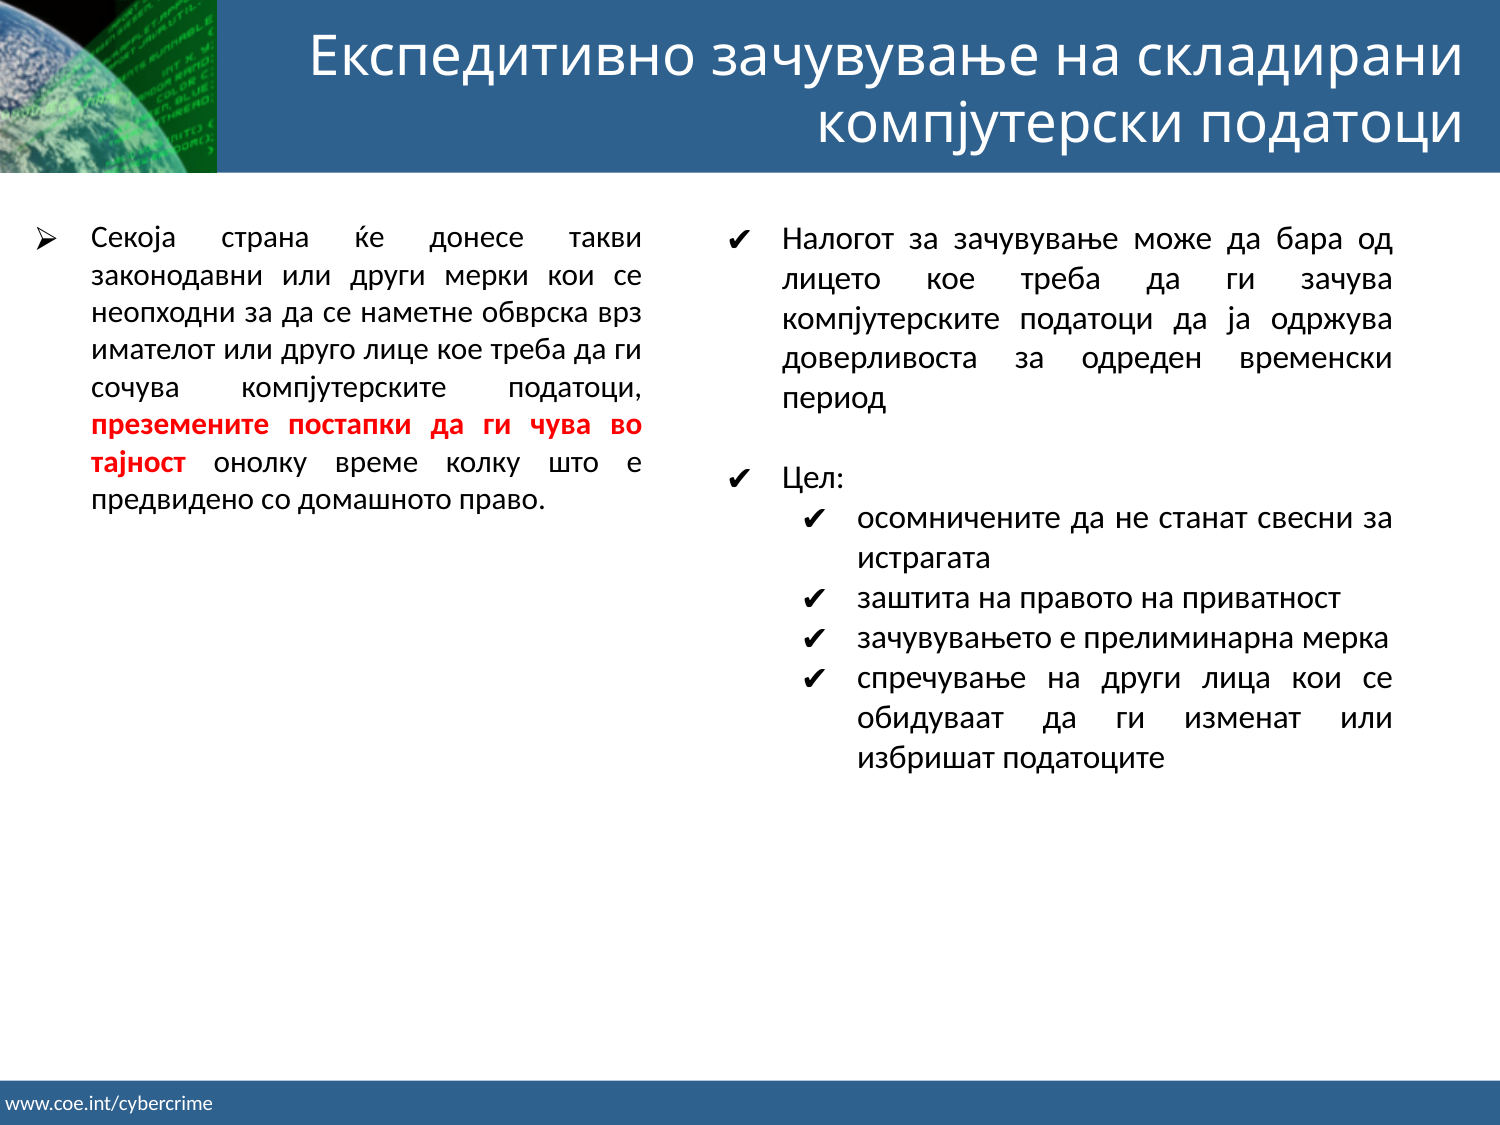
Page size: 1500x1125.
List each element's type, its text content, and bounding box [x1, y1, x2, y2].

text_box Експедитивно зачувување на складирани компјутерски податоци [227, 11, 1480, 162]
text_box Налогот за зачувување може да бара од лицето кое треба да ги зачува компјутерските податоци да ја одржува доверливоста за одреден временски период Цел: осомничените да не станат свесни за истрагата заштита на правото на приватност зачувувањето е прелиминарна мерка спречување на други лица кои се обидуваат да ги изменат или избришат податоците [710, 208, 1409, 783]
text_box Секоја страна ќе донесе такви законодавни или други мерки кои се неопходни за да се наметне обврска врз имателот или друго лице кое треба да ги сочува компјутерските податоци, преземените постапки да ги чува во тајност онолку време колку што е предвидено со домашното право. [19, 208, 658, 524]
picture [0, 0, 217, 173]
